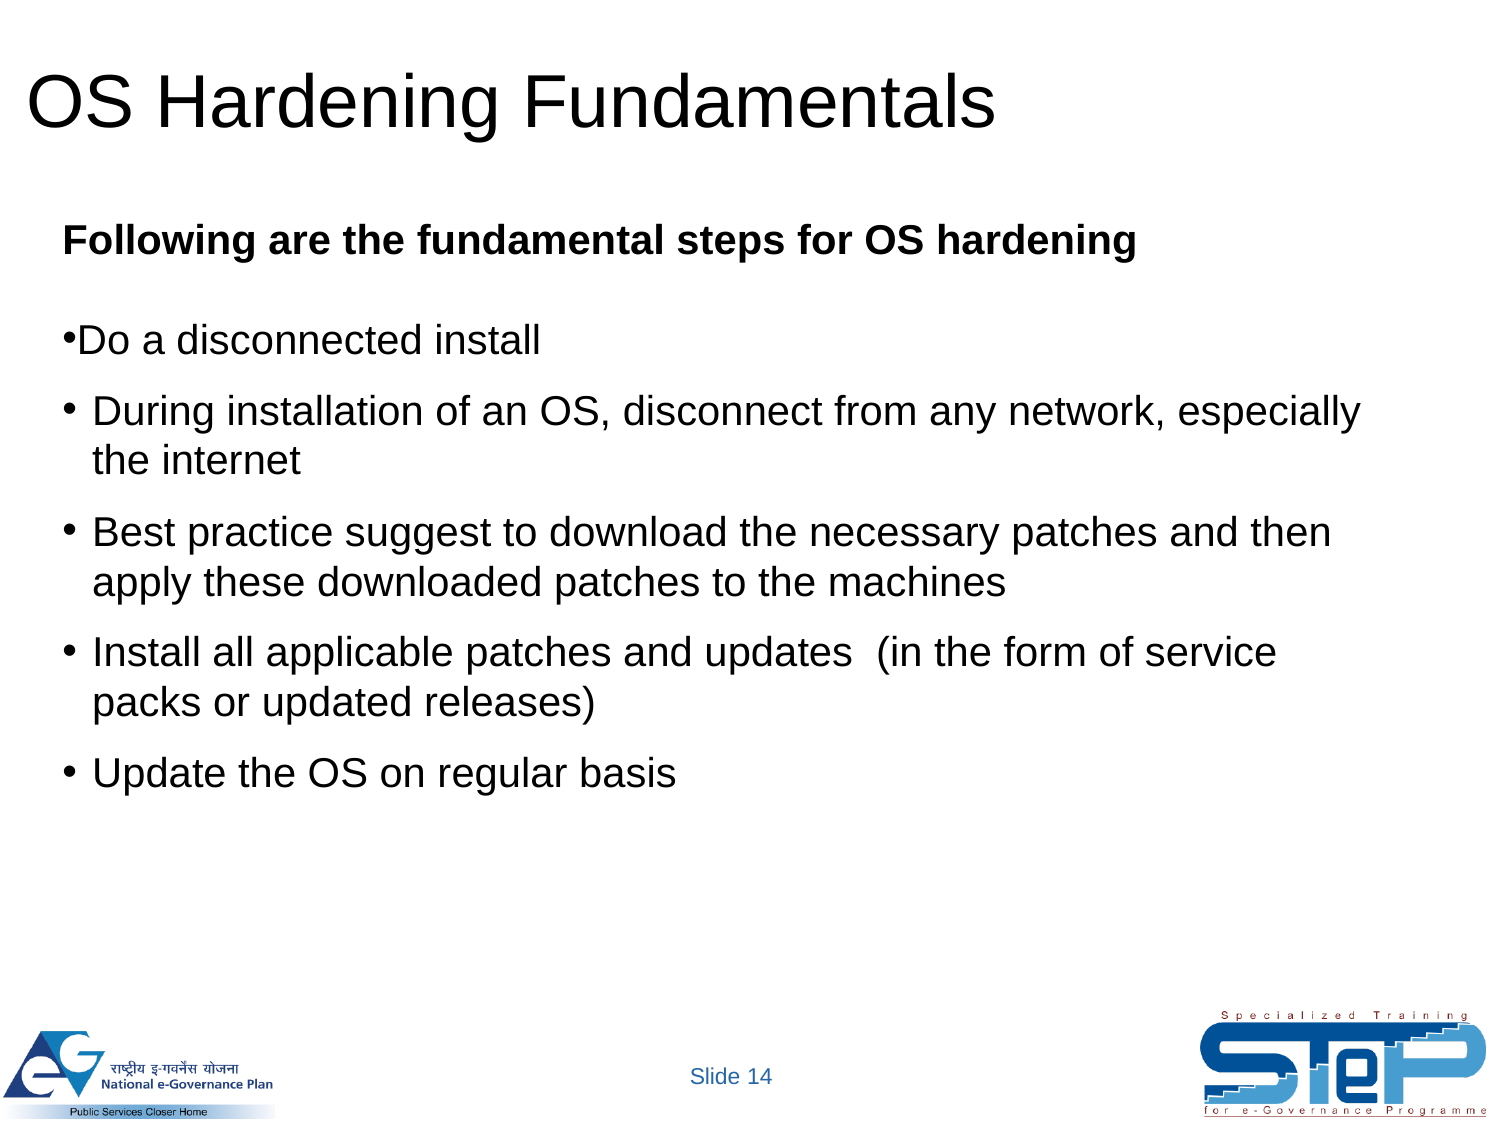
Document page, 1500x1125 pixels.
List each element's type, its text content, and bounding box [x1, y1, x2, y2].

list Following are the fundamental steps for OS hardening Do a disconnected install During installation of an OS, disconnect from any network, especially the internet Best practice suggest to download the necessary patches and then apply these downloaded patches to the machines Install all applicable patches and updates (in the form of service packs or updated releases) Update the OS on regular basis [62, 212, 1375, 955]
text_box OS Hardening Fundamentals [26, 52, 1471, 188]
picture [1200, 1011, 1486, 1117]
picture [2, 1031, 275, 1119]
